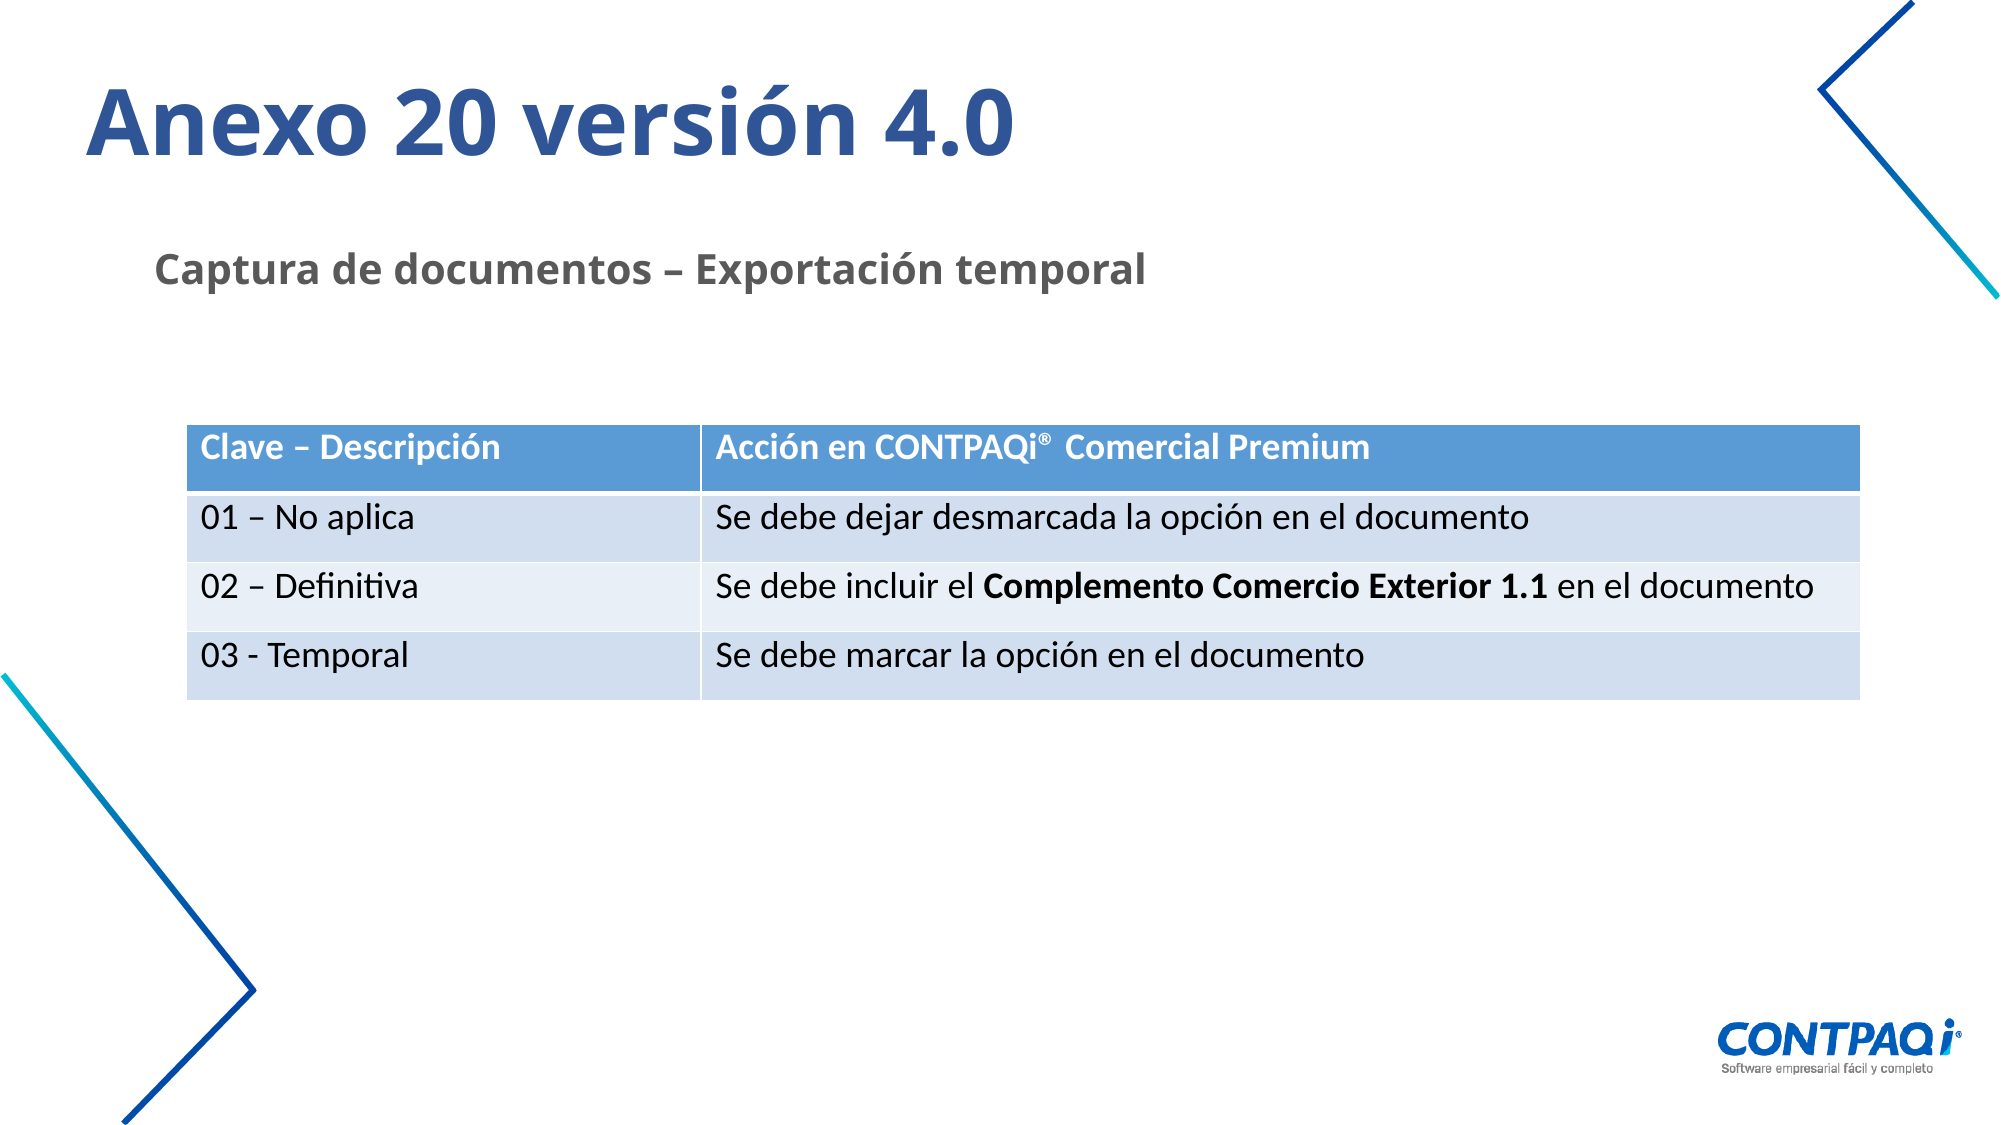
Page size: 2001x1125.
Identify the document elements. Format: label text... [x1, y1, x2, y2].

picture [0, 672, 257, 1125]
picture [1718, 1018, 1962, 1075]
picture [1816, 0, 2000, 300]
table_cell 01 – No aplica [187, 496, 700, 562]
table_cell 02 – Definitiva [187, 563, 700, 631]
table_header Acción en CONTPAQi® Comercial Premium [702, 425, 1860, 491]
table_cell Se debe incluir el Complemento Comercio Exterior 1.1 en el documento [702, 563, 1860, 631]
table_cell 03 - Temporal [187, 632, 700, 700]
title Anexo 20 versión 4.0 [71, 53, 1372, 197]
table_cell Se debe dejar desmarcada la opción en el documento [702, 496, 1860, 562]
table_header Clave – Descripción [187, 425, 700, 491]
table_cell Se debe marcar la opción en el documento [702, 632, 1860, 700]
text_box Captura de documentos – Exportación temporal [139, 235, 1861, 301]
